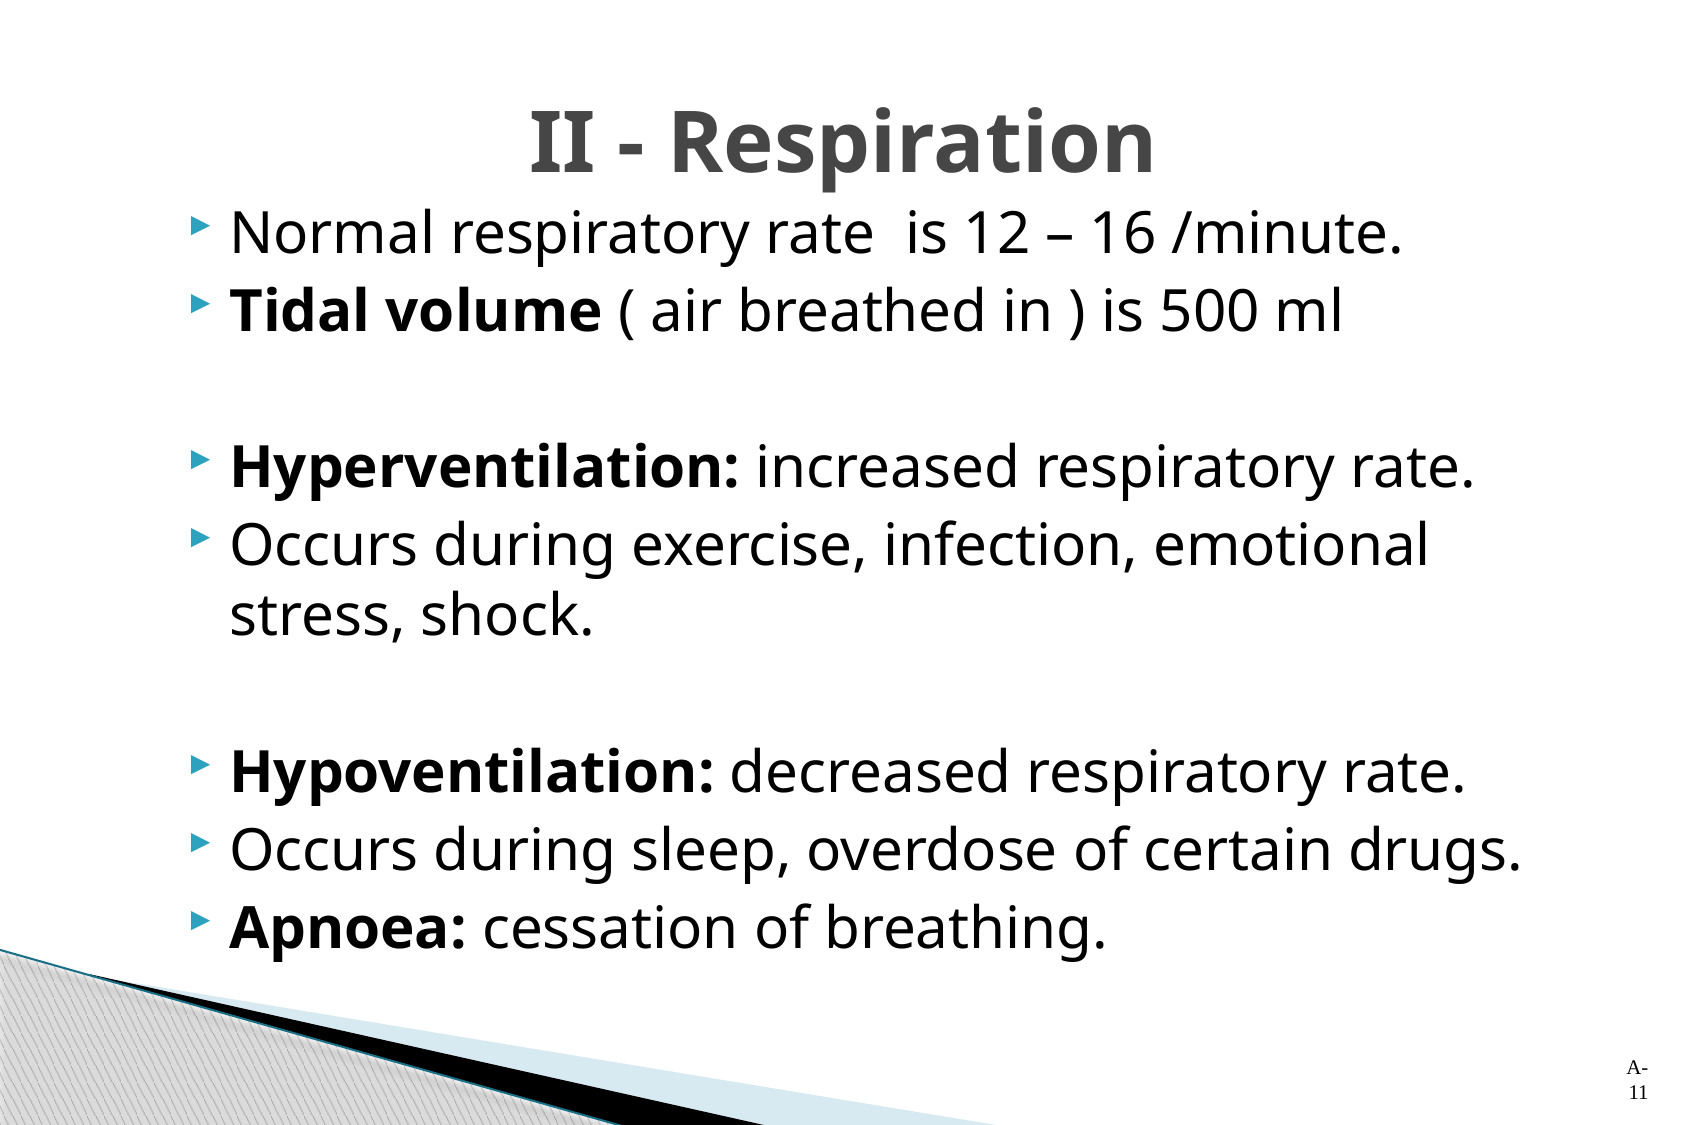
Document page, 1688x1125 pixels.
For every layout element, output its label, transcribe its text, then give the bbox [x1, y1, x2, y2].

slide_number A-11 [1595, 1051, 1664, 1112]
list Normal respiratory rate is 12 – 16 /minute. Tidal volume ( air breathed in ) is 500 ml Hyperventilation: increased respiratory rate. Occurs during exercise, infection, emotional stress, shock. Hypoventilation: decreased respiratory rate. Occurs during sleep, overdose of certain drugs. Apnoea: cessation of breathing. [154, 233, 1589, 1063]
title II - Respiration [84, 45, 1604, 233]
